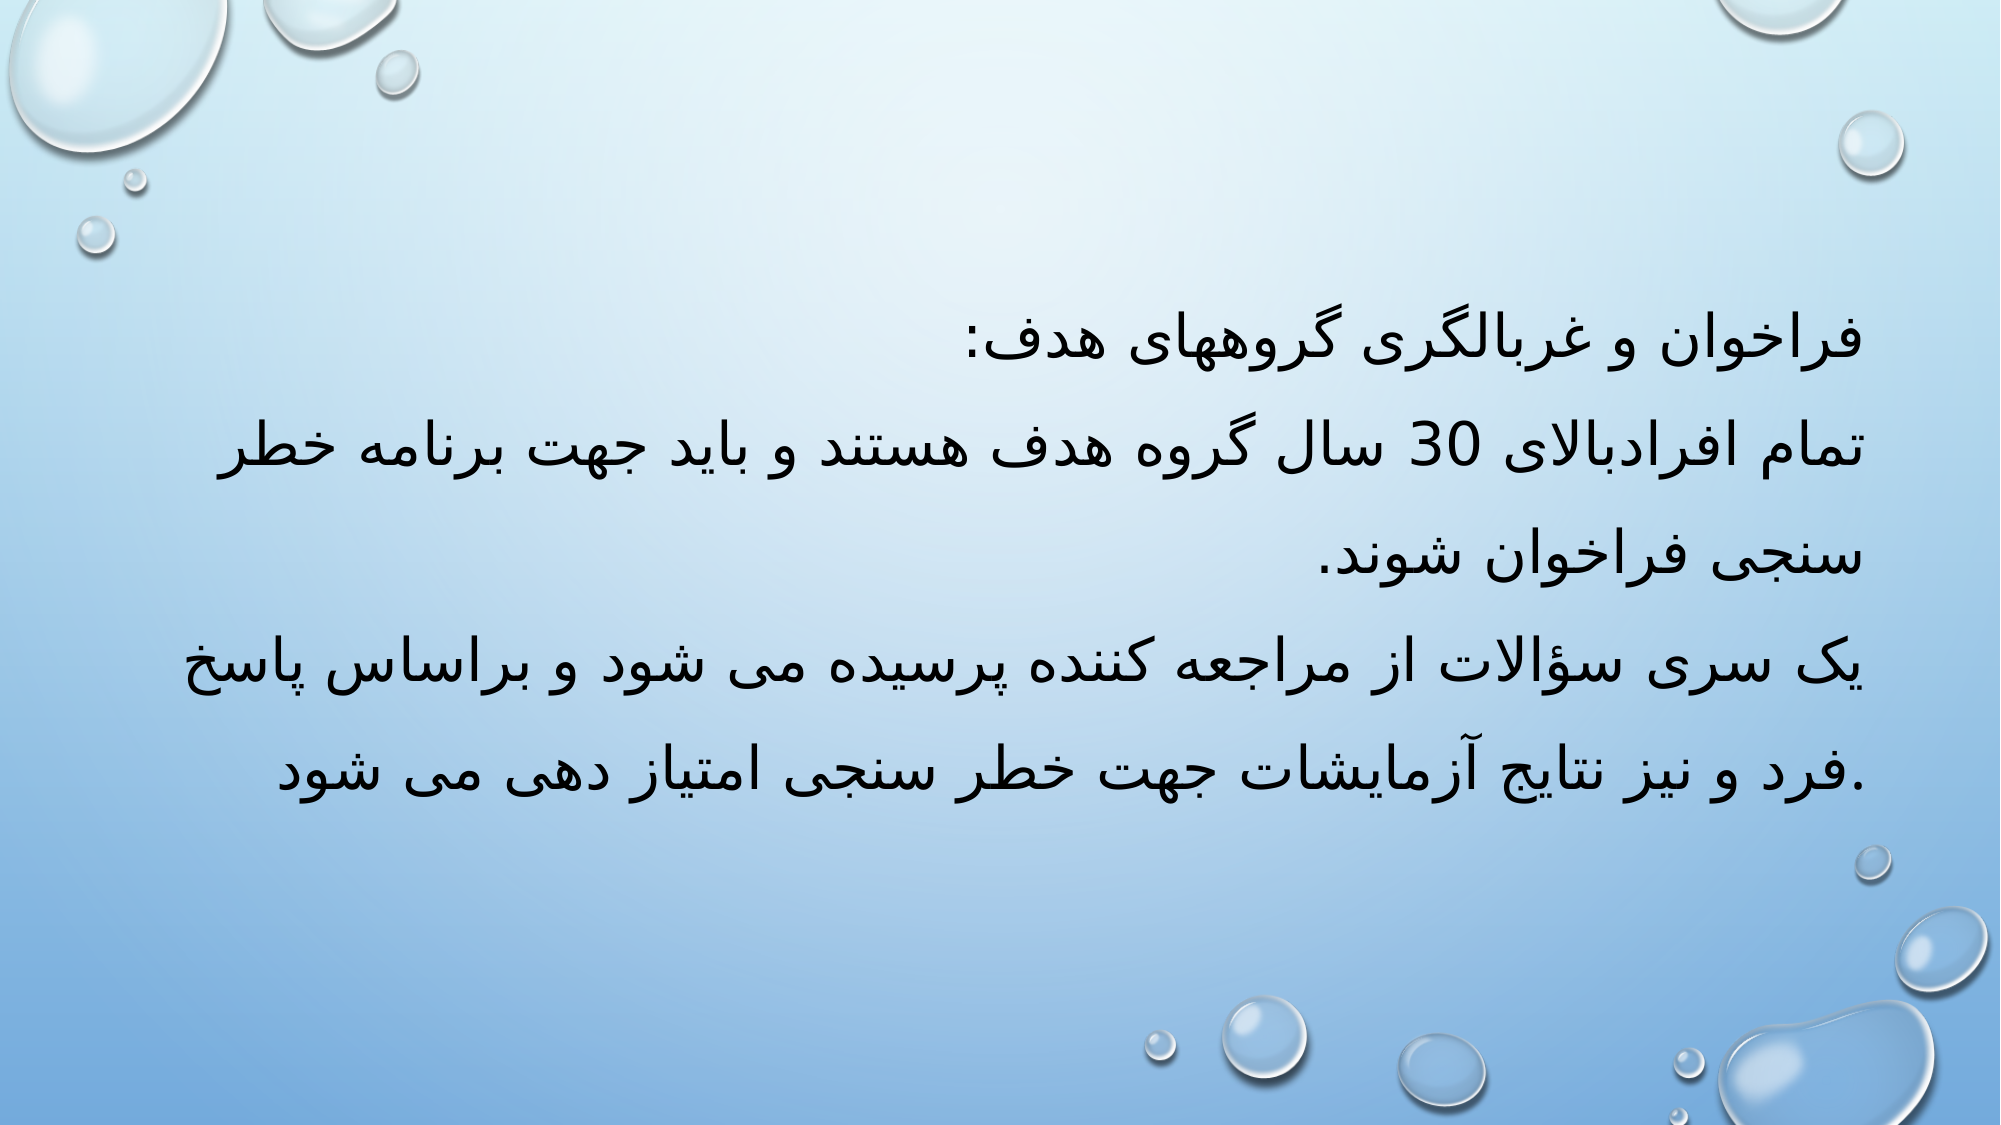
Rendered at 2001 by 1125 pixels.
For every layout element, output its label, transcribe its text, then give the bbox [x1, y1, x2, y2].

title فراخوان و غربالگری گروههای هدف: تمام افرادبالای 30 سال گروه هدف هستند و باید جهت برنامه خطر سنجی فراخوان شوند. یک سری سؤالات از مراجعه کننده پرسیده می شود و براساس پاسخ فرد و نیز نتایج آزمایشات جهت خطر سنجی امتیاز دهی می شود. [85, 246, 1882, 1105]
picture [0, 0, 2000, 1125]
